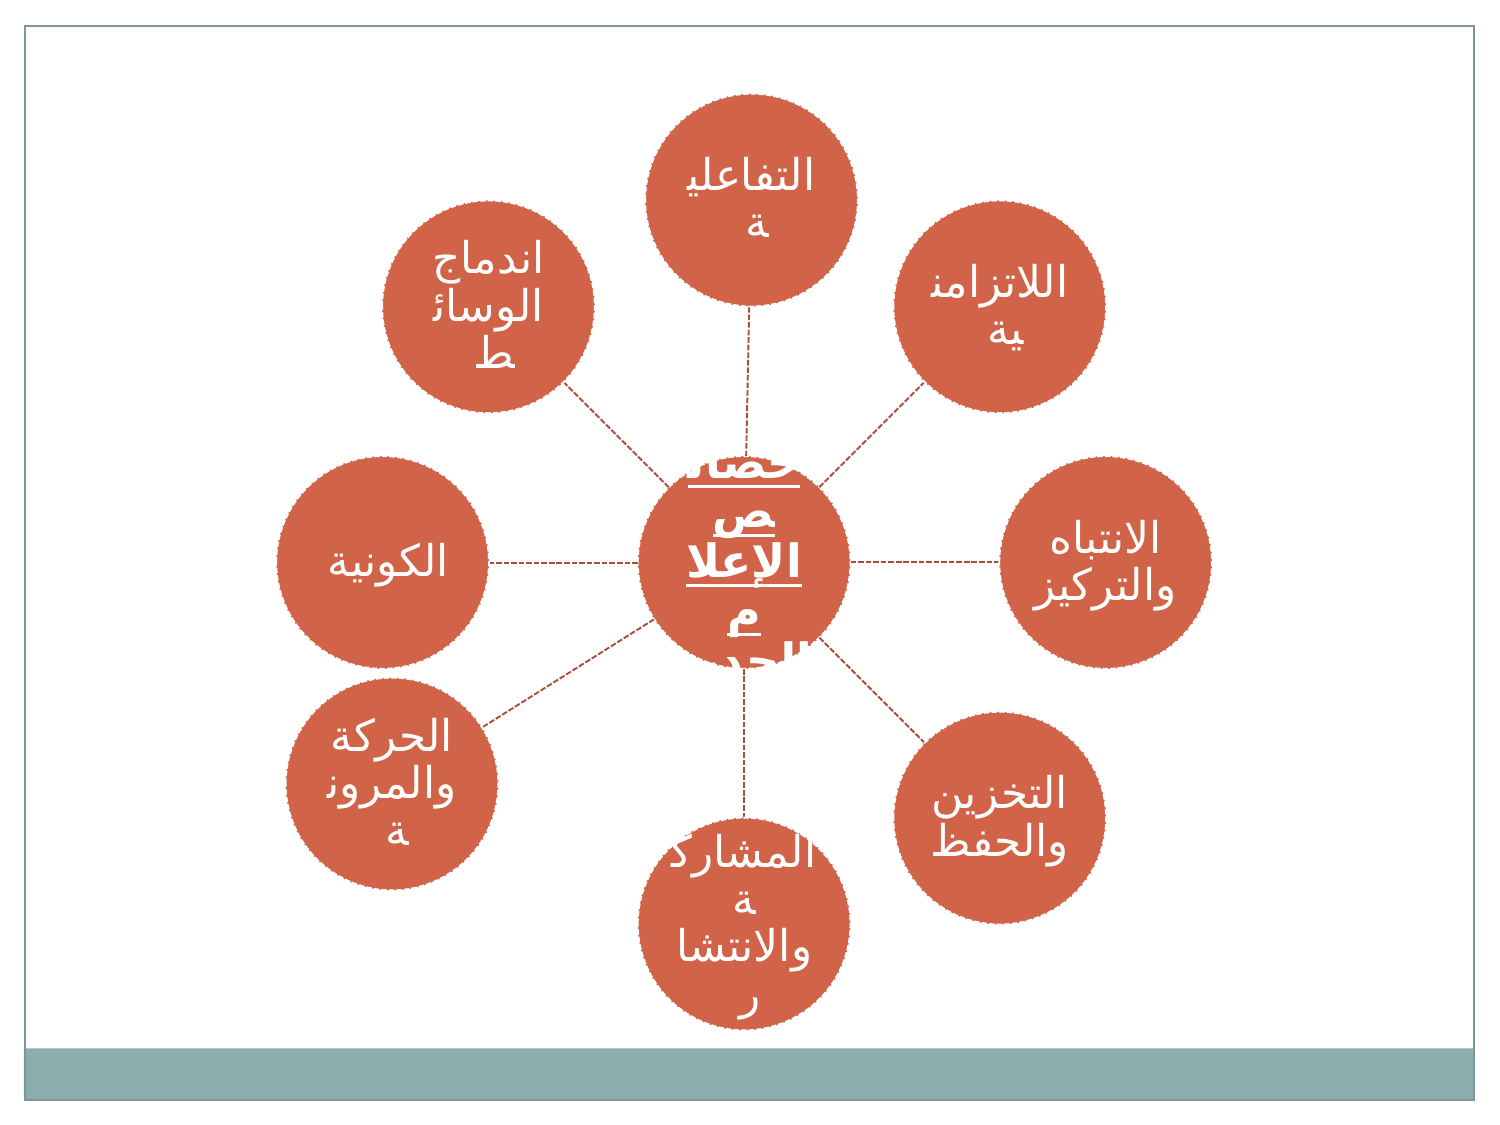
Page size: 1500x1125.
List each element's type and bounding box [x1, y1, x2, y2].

text_box [46, 93, 1442, 1032]
